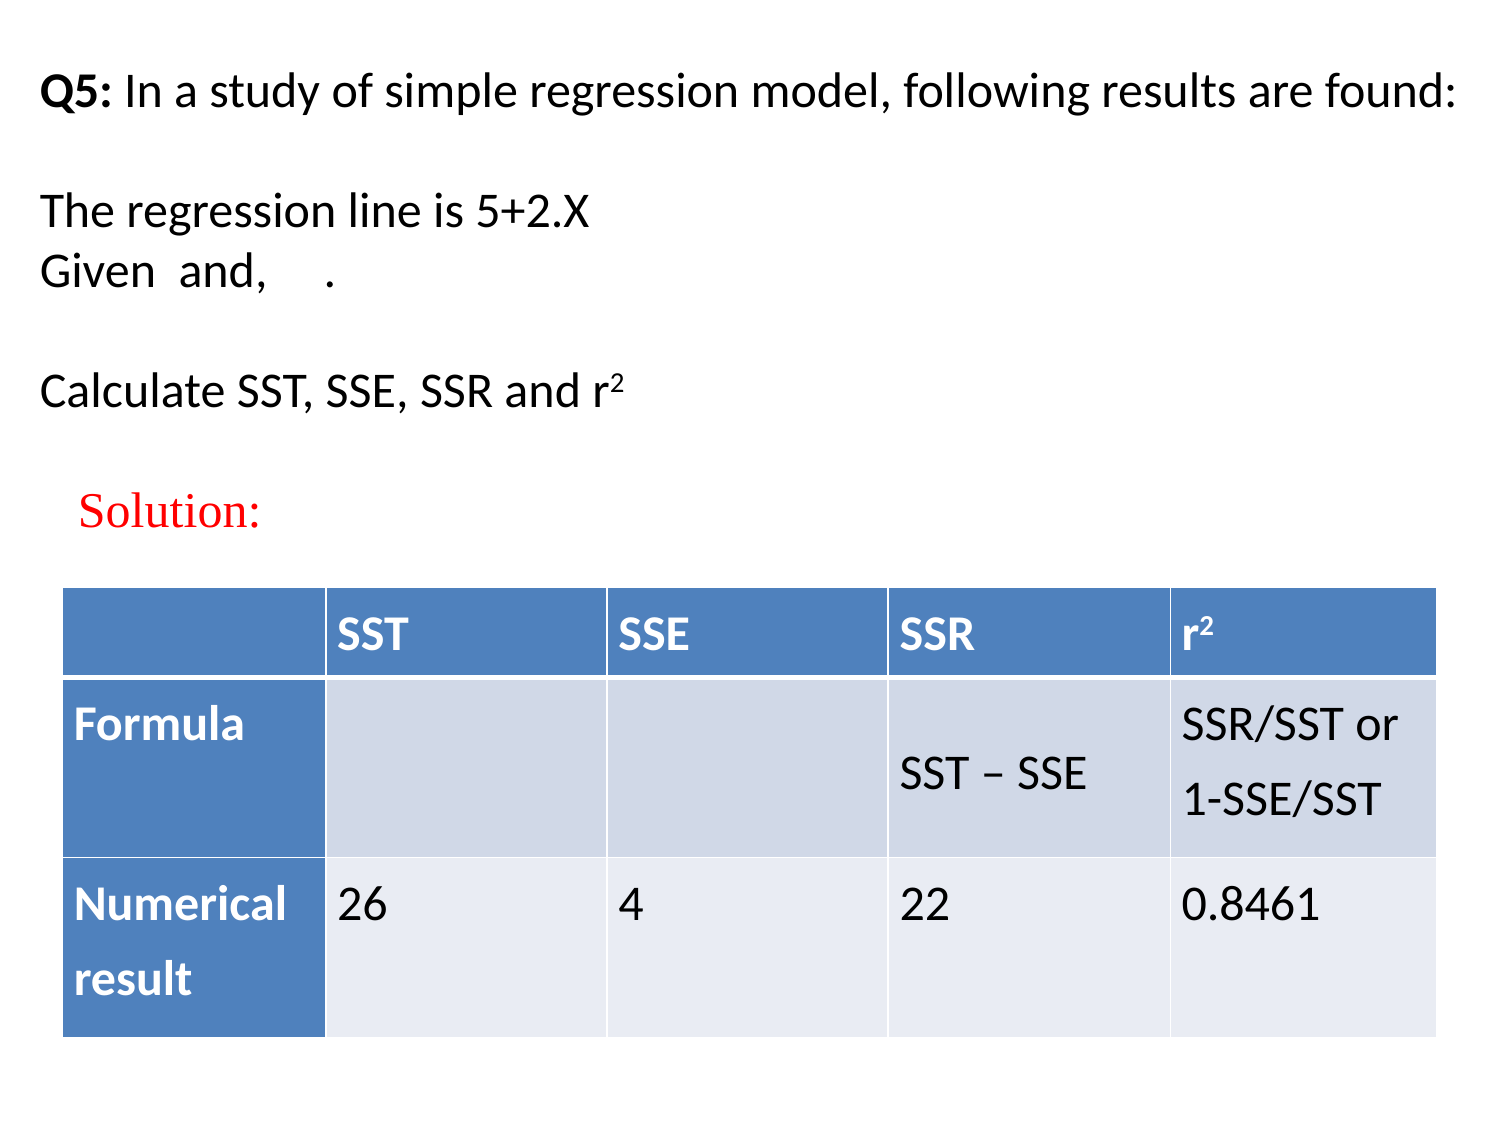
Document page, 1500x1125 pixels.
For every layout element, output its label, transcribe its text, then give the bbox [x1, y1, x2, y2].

text_box Solution: [63, 469, 277, 545]
